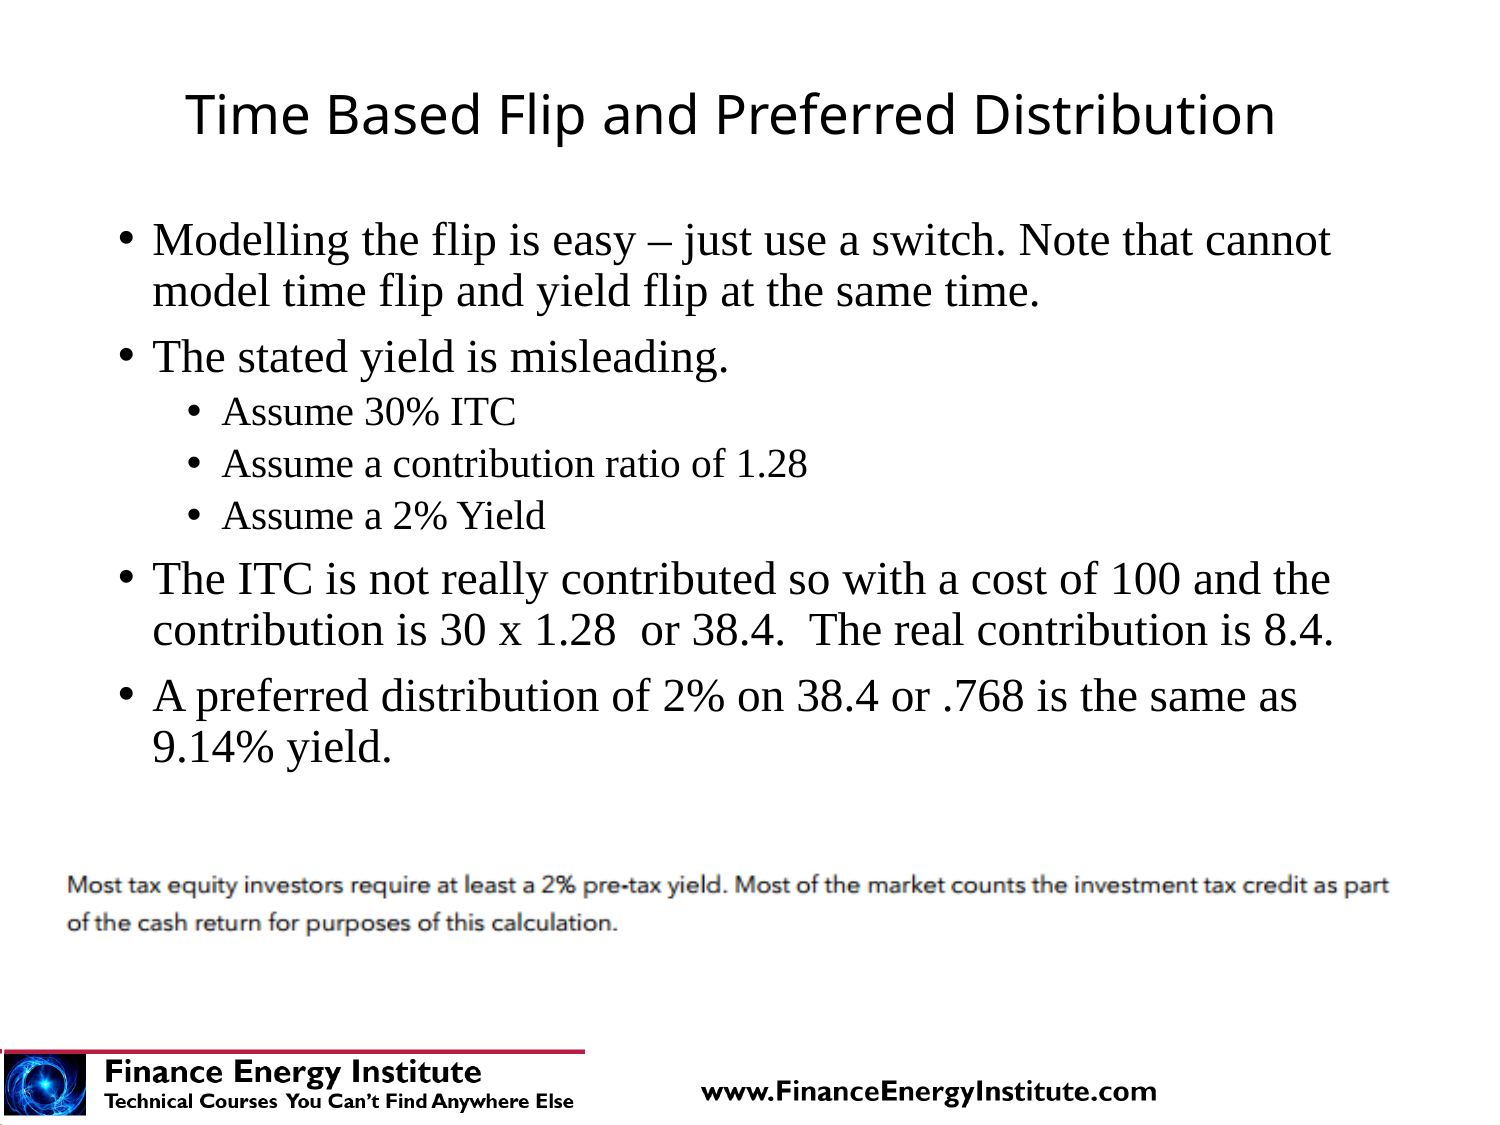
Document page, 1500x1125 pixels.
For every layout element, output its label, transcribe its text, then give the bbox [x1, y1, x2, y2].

picture [0, 1042, 585, 1125]
title Time Based Flip and Preferred Distribution [103, 59, 1361, 174]
list Modelling the flip is easy – just use a switch. Note that cannot model time flip and yield flip at the same time. The stated yield is misleading. Assume 30% ITC Assume a contribution ratio of 1.28 Assume a 2% Yield The ITC is not really contributed so with a cost of 100 and the contribution is 30 x 1.28 or 38.4. The real contribution is 8.4. A preferred distribution of 2% on 38.4 or .768 is the same as 9.14% yield. [103, 207, 1385, 819]
picture [696, 1074, 1166, 1112]
picture [40, 844, 1438, 967]
